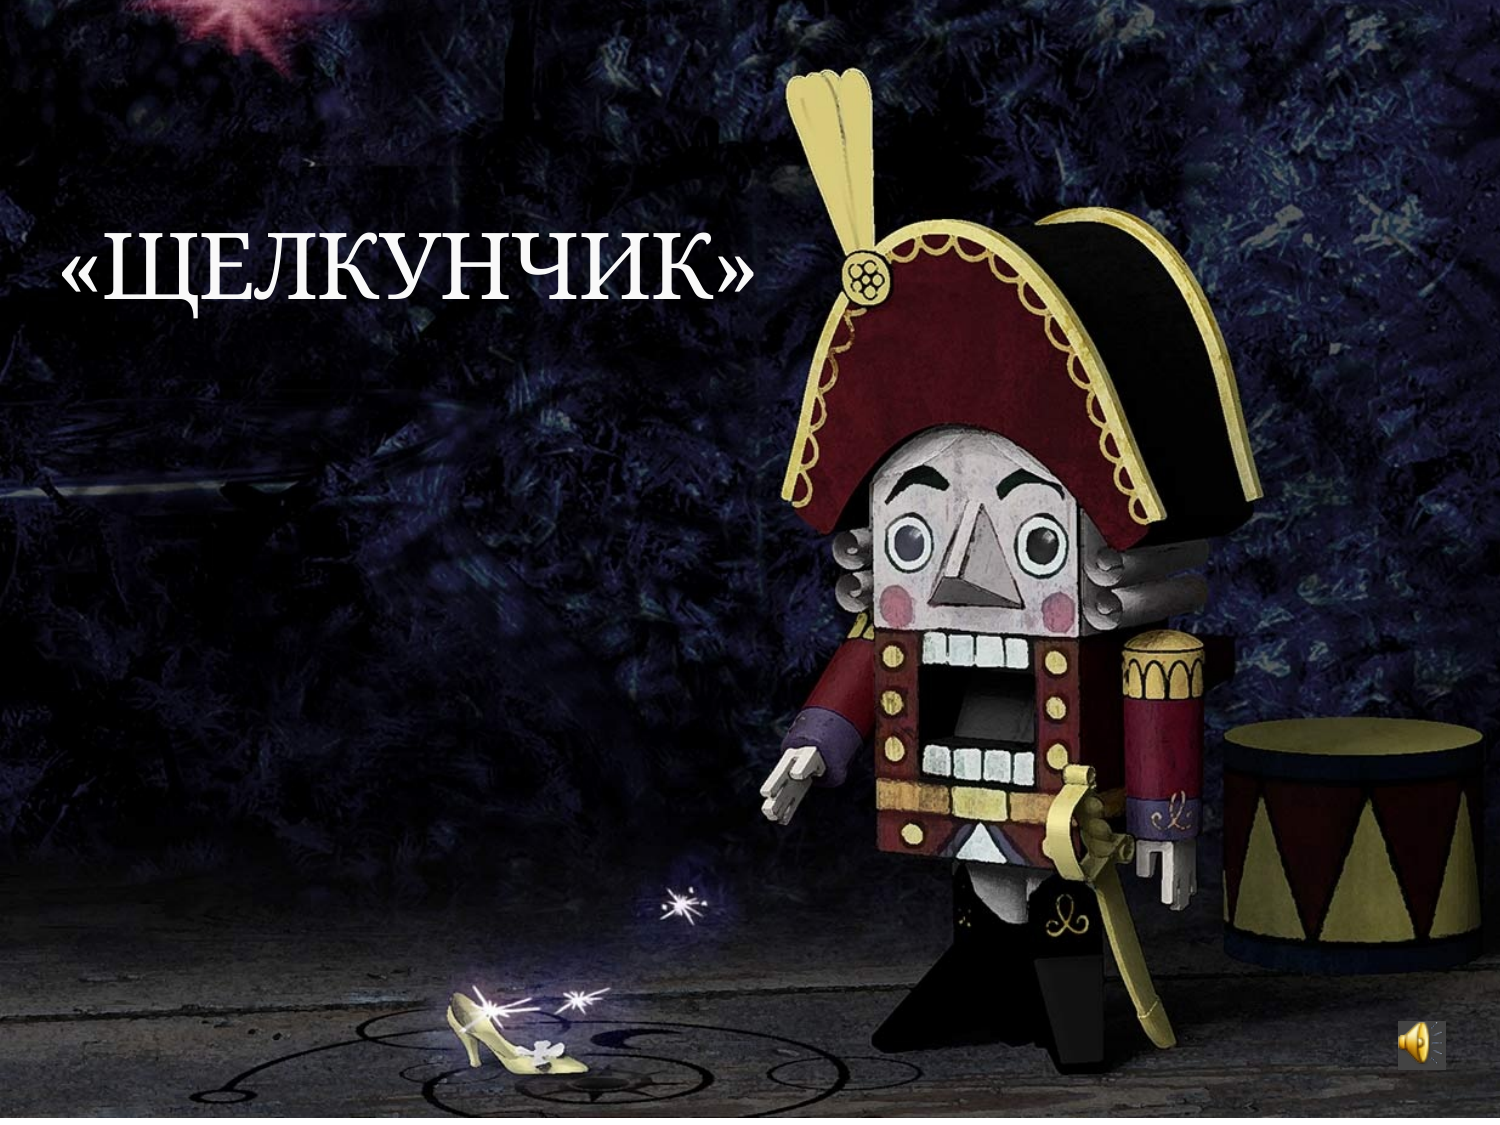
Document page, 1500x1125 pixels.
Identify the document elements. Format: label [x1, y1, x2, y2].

list [4, 0, 1497, 1116]
picture [1398, 1022, 1446, 1069]
